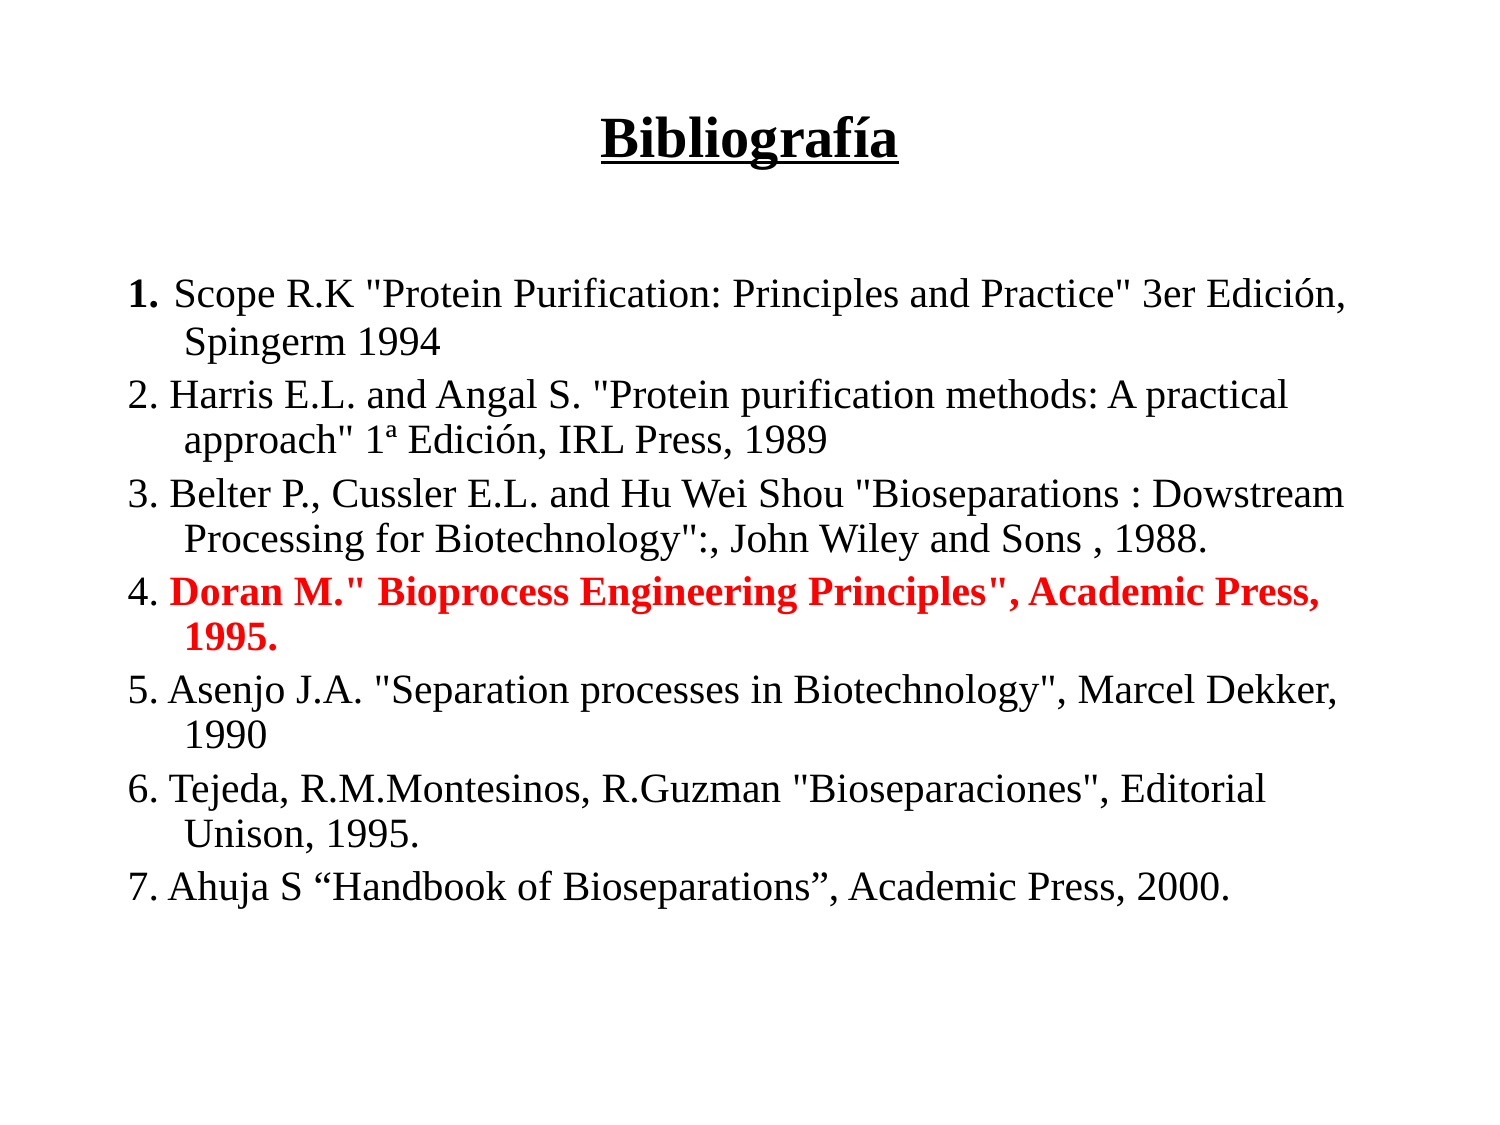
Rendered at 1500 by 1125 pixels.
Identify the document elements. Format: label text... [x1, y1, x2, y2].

list Bibliografía 1. Scope R.K "Protein Purification: Principles and Practice" 3er Edición, Spingerm 1994 2. Harris E.L. and Angal S. "Protein purification methods: A practical approach" 1ª Edición, IRL Press, 1989 3. Belter P., Cussler E.L. and Hu Wei Shou "Bioseparations : Dowstream Processing for Biotechnology":, John Wiley and Sons , 1988. 4. Doran M." Bioprocess Engineering Principles", Academic Press, 1995. 5. Asenjo J.A. "Separation processes in Biotechnology", Marcel Dekker, 1990 6. Tejeda, R.M.Montesinos, R.Guzman "Bioseparaciones", Editorial Unison, 1995. 7. Ahuja S “Handbook of Bioseparations”, Academic Press, 2000. [112, 99, 1388, 851]
